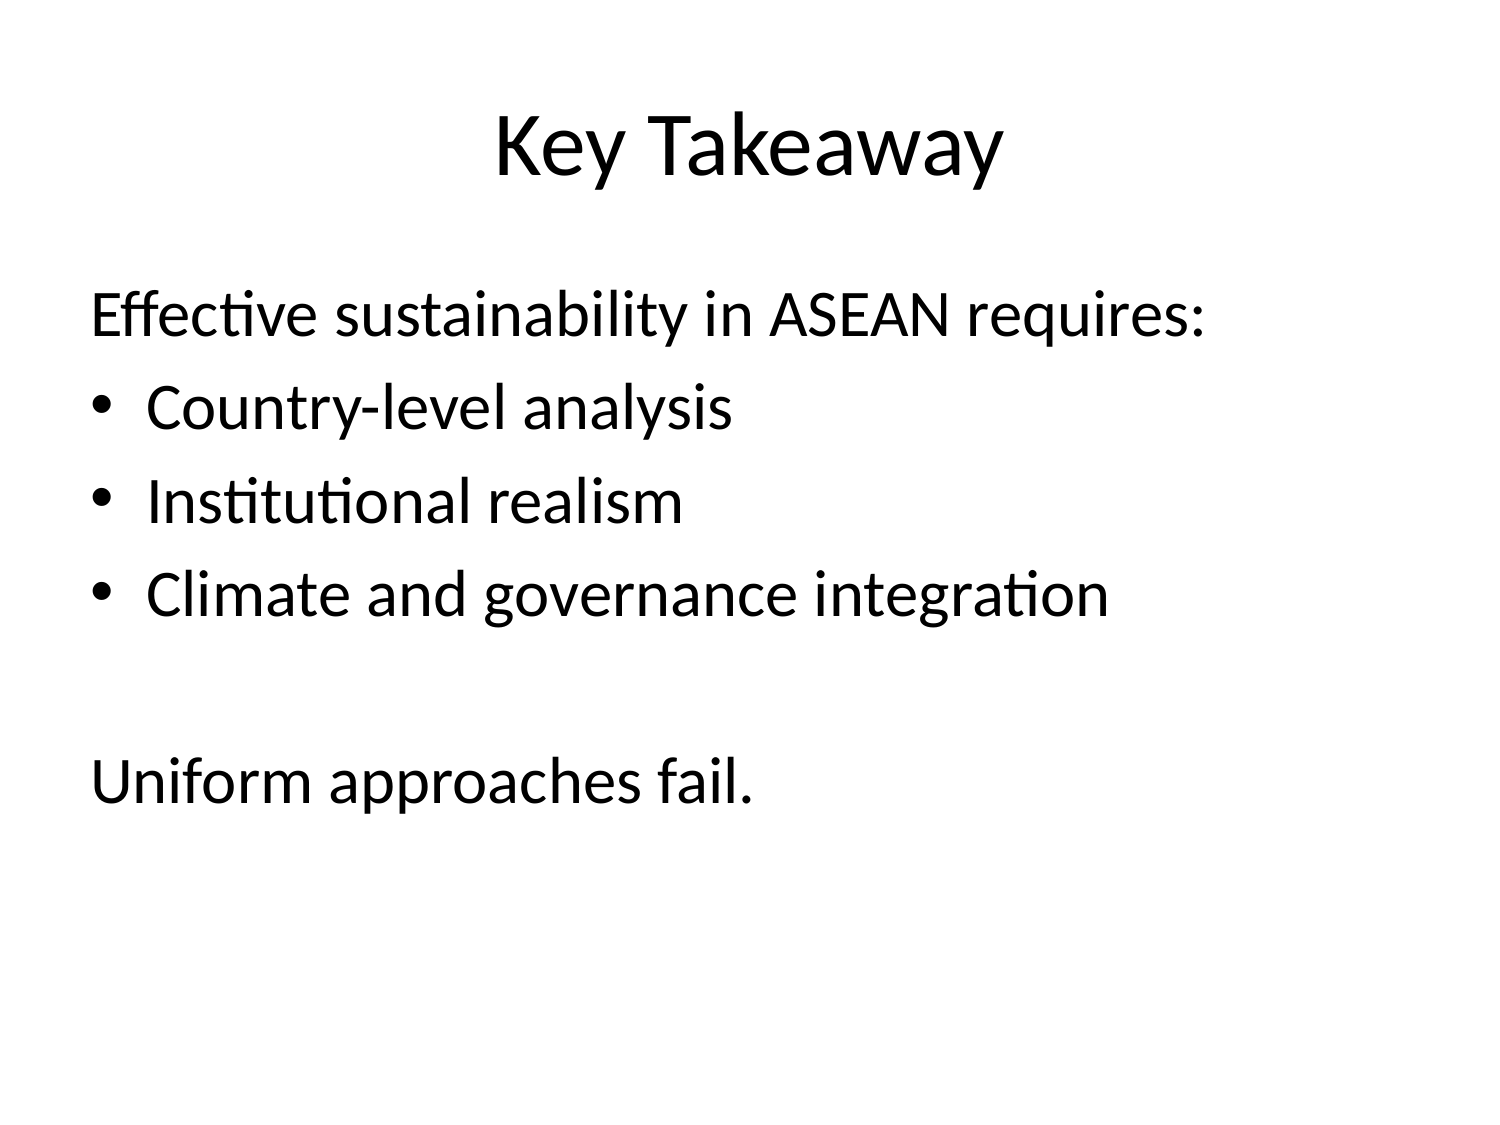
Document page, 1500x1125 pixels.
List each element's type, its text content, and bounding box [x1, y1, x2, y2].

list Effective sustainability in ASEAN requires: Country-level analysis Institutional realism Climate and governance integration Uniform approaches fail. [75, 262, 1425, 1005]
title Key Takeaway [75, 45, 1425, 233]
